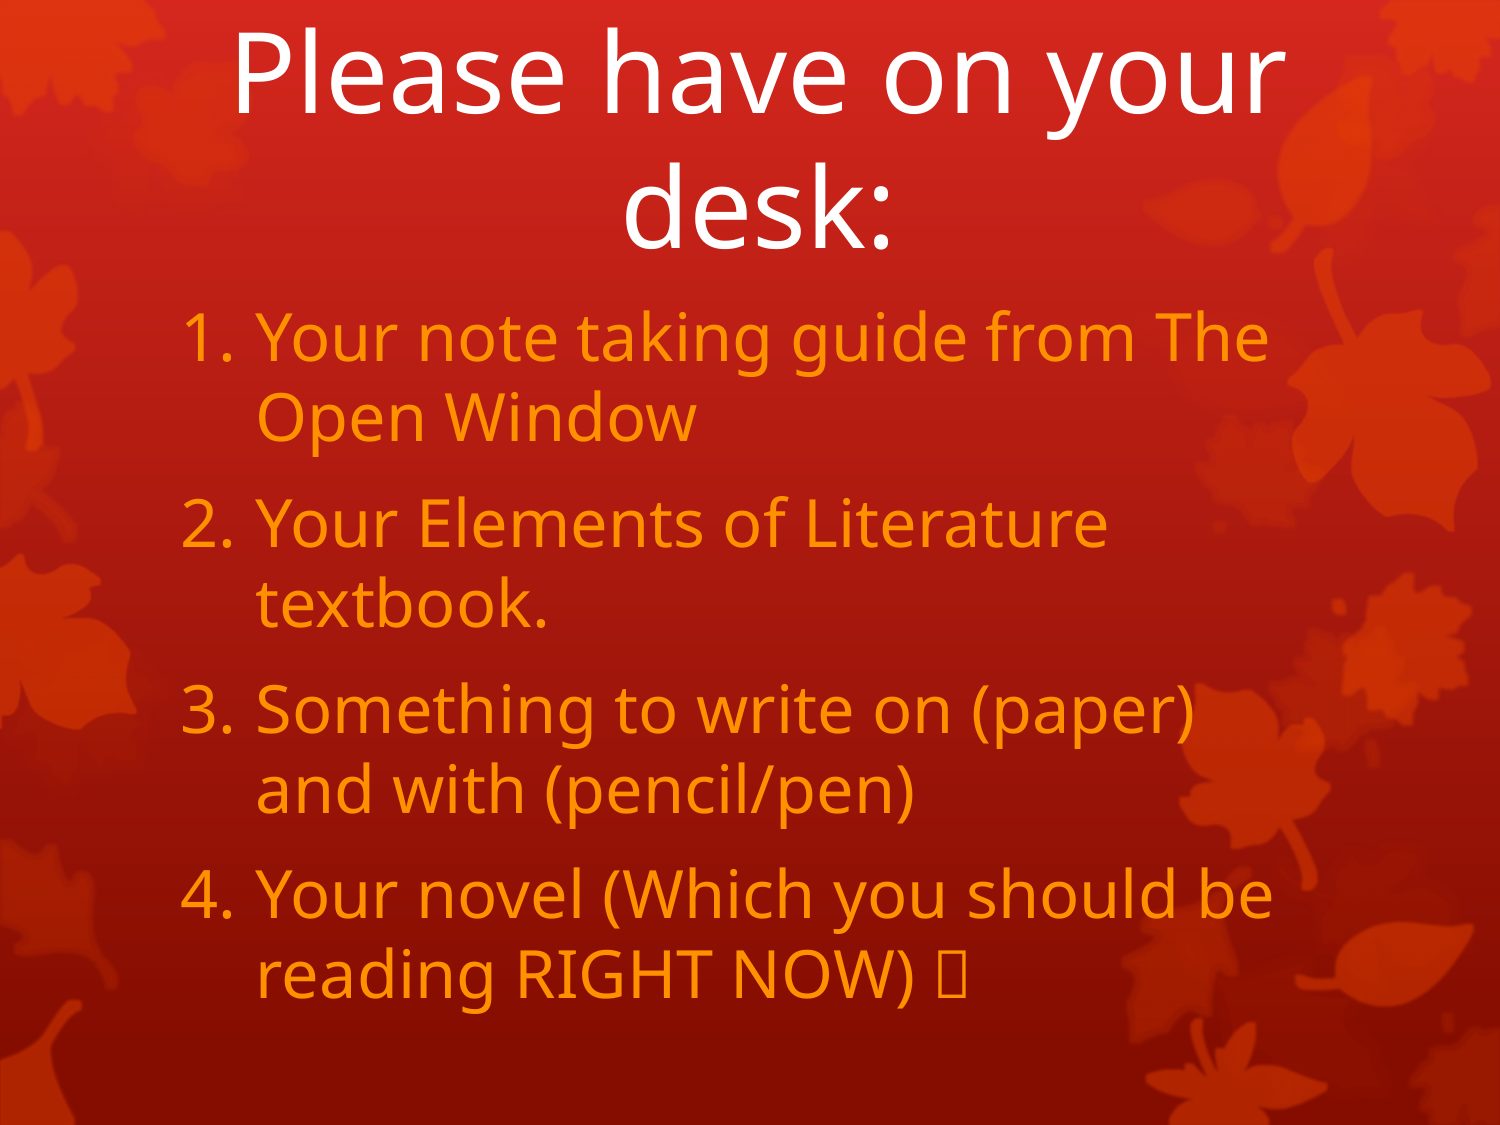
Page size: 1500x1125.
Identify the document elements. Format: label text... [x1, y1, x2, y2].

title Please have on your desk: [174, 37, 1343, 279]
subtitle Your note taking guide from The Open Window Your Elements of Literature textbook. Something to write on (paper) and with (pencil/pen) Your novel (Which you should be reading RIGHT NOW)  [165, 287, 1334, 925]
